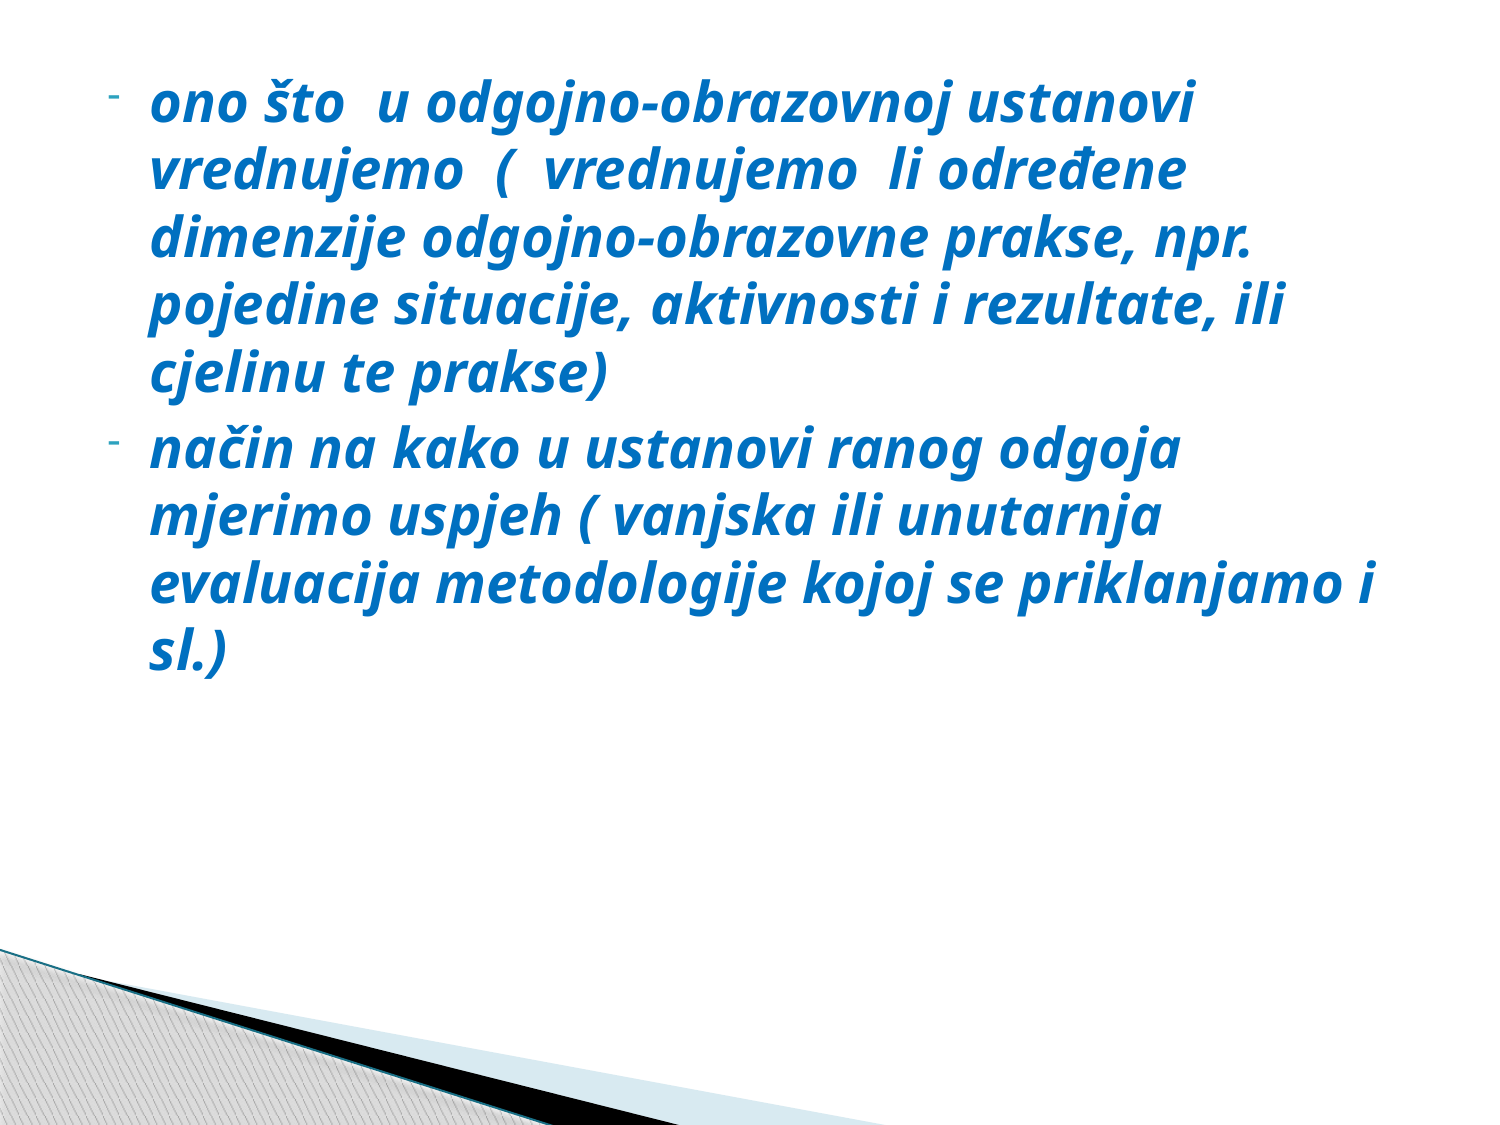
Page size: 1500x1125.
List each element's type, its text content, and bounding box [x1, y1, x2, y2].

list ono što u odgojno-obrazovnoj ustanovi vrednujemo ( vrednujemo li određene dimenzije odgojno-obrazovne prakse, npr. pojedine situacije, aktivnosti i rezultate, ili cjelinu te prakse) način na kako u ustanovi ranog odgoja mjerimo uspjeh ( vanjska ili unutarnja evaluacija metodologije kojoj se priklanjamo i sl.) [75, 58, 1425, 797]
